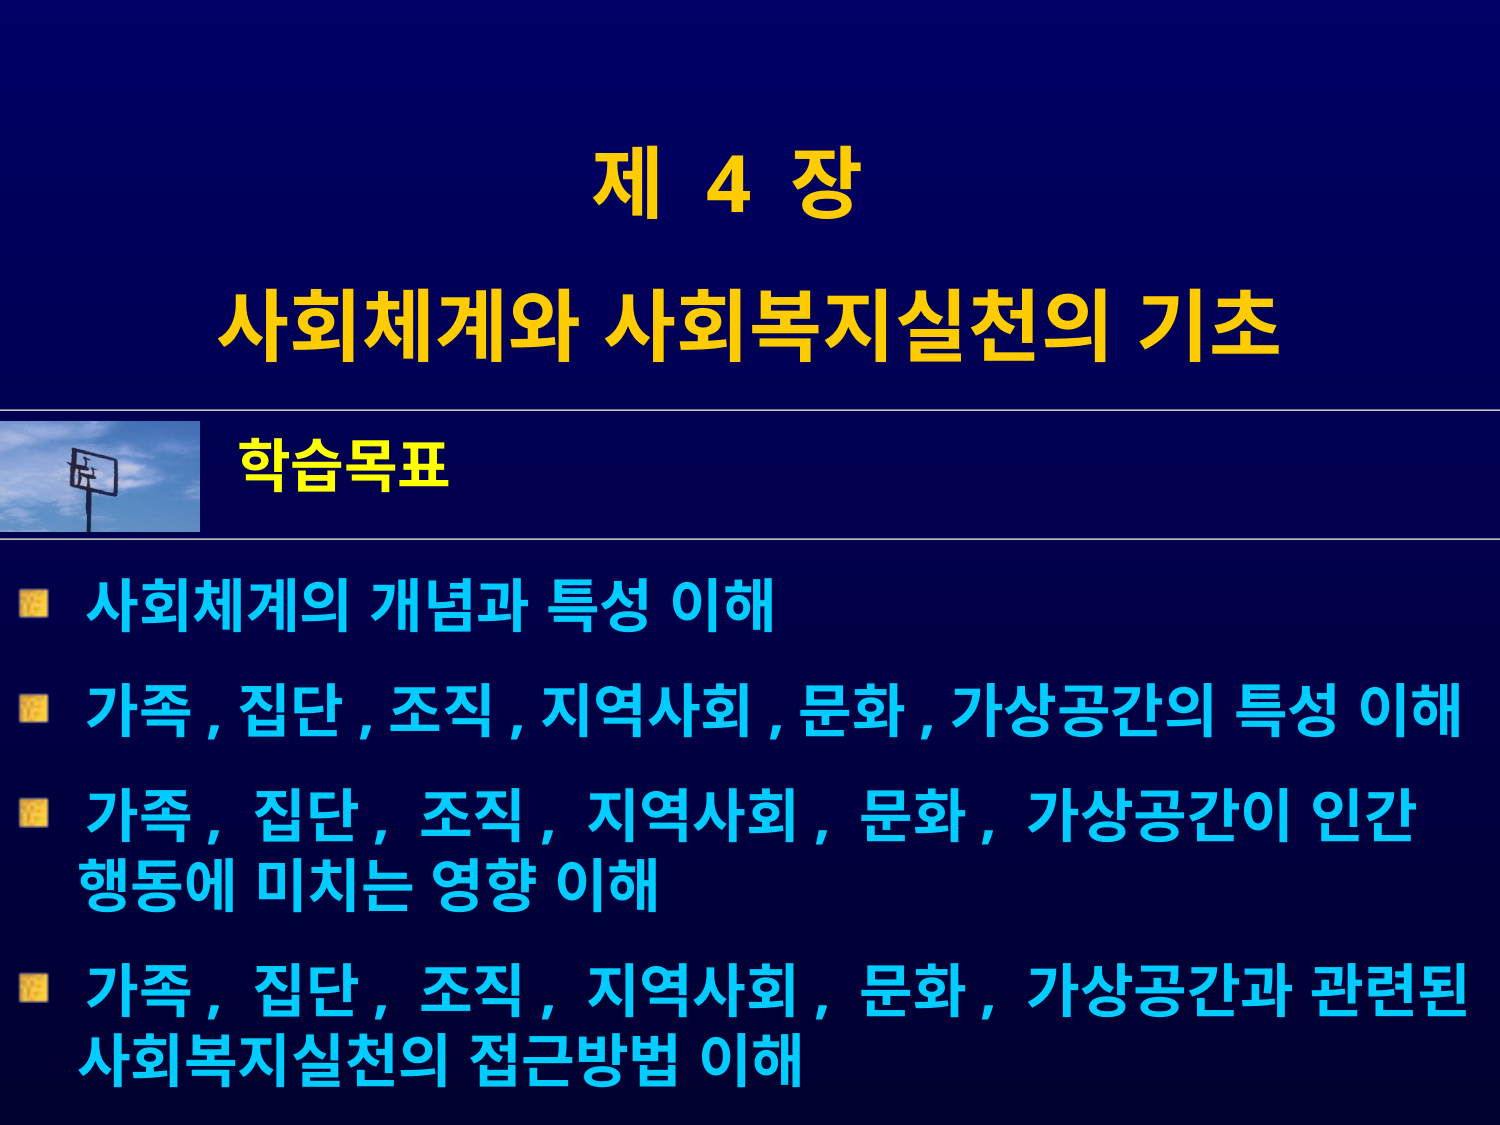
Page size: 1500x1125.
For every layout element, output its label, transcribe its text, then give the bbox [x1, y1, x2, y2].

title 제 4 장 사회체계와 사회복지실천의 기초 [0, 93, 1500, 364]
picture [14, 793, 56, 835]
text_box 사회체계의 개념과 특성 이해 가족,집단,조직,지역사회,문화,가상공간의 특성 이해 가족, 집단, 조직, 지역사회, 문화, 가상공간이 인간 행동에 미치는 영향 이해 가족, 집단, 조직, 지역사회, 문화, 가상공간과 관련된 사회복지실천의 접근방법 이해 [0, 546, 1500, 1102]
picture [14, 689, 56, 730]
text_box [0, 409, 1500, 540]
picture [14, 968, 56, 1010]
picture [14, 584, 56, 625]
